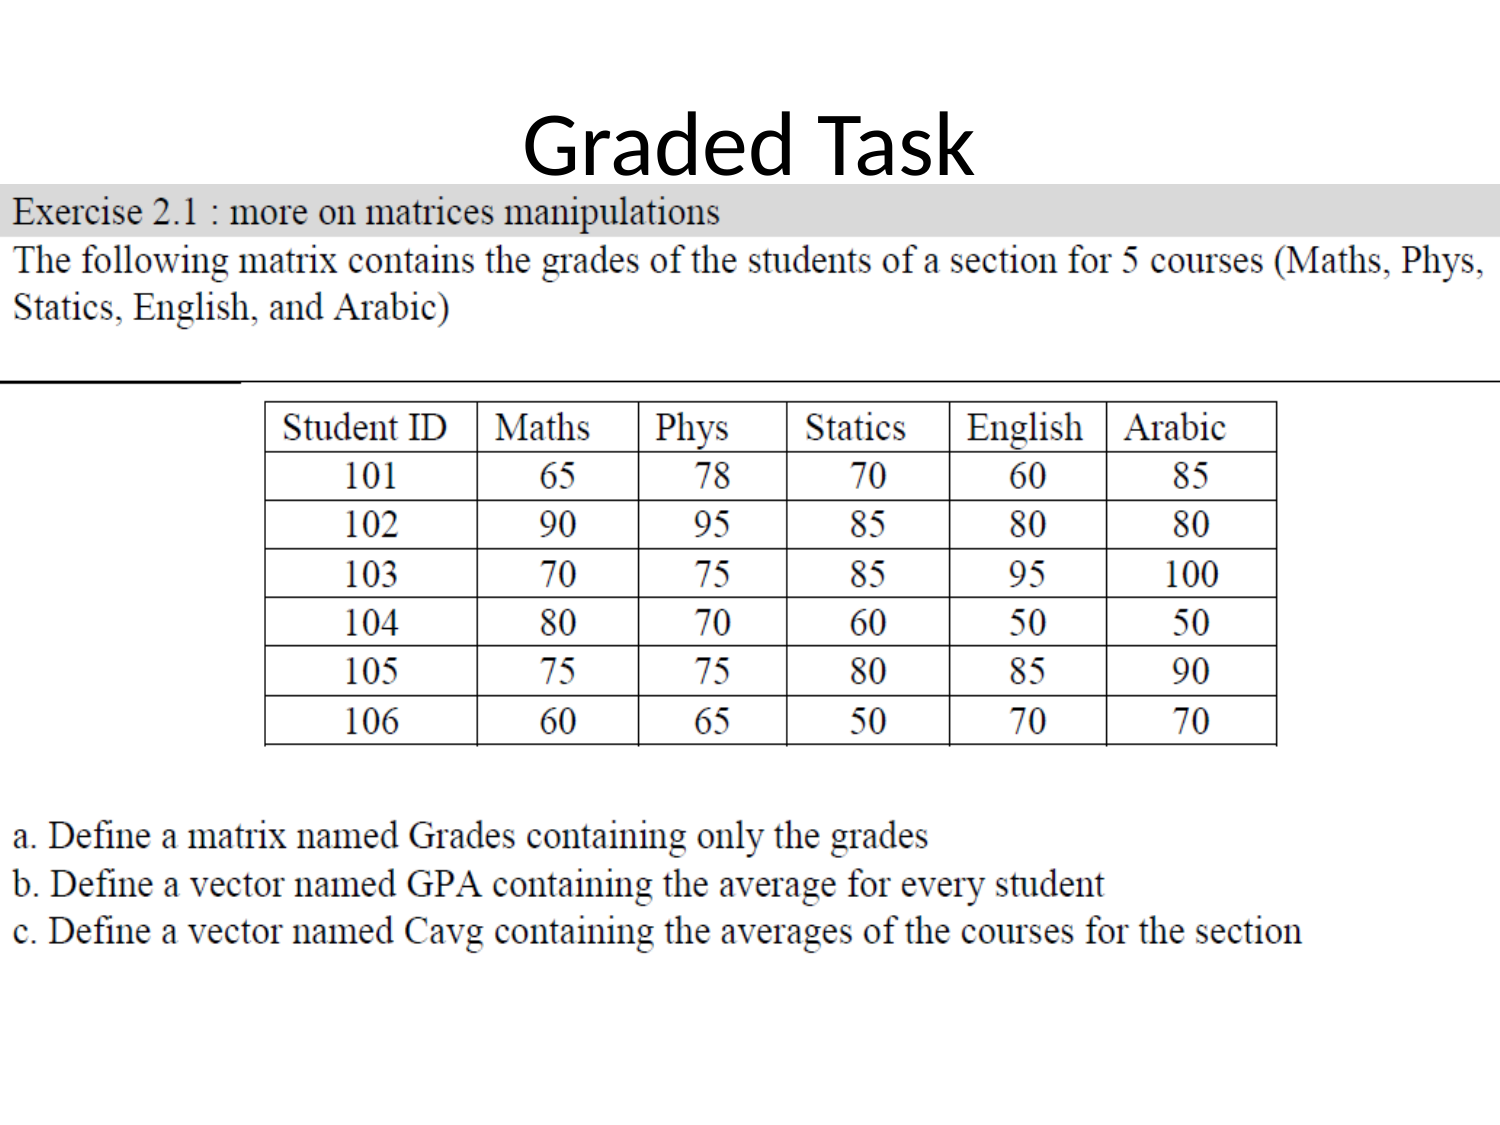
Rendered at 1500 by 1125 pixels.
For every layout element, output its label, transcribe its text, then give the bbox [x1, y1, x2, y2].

title Graded Task [75, 45, 1425, 182]
picture [0, 184, 1500, 962]
